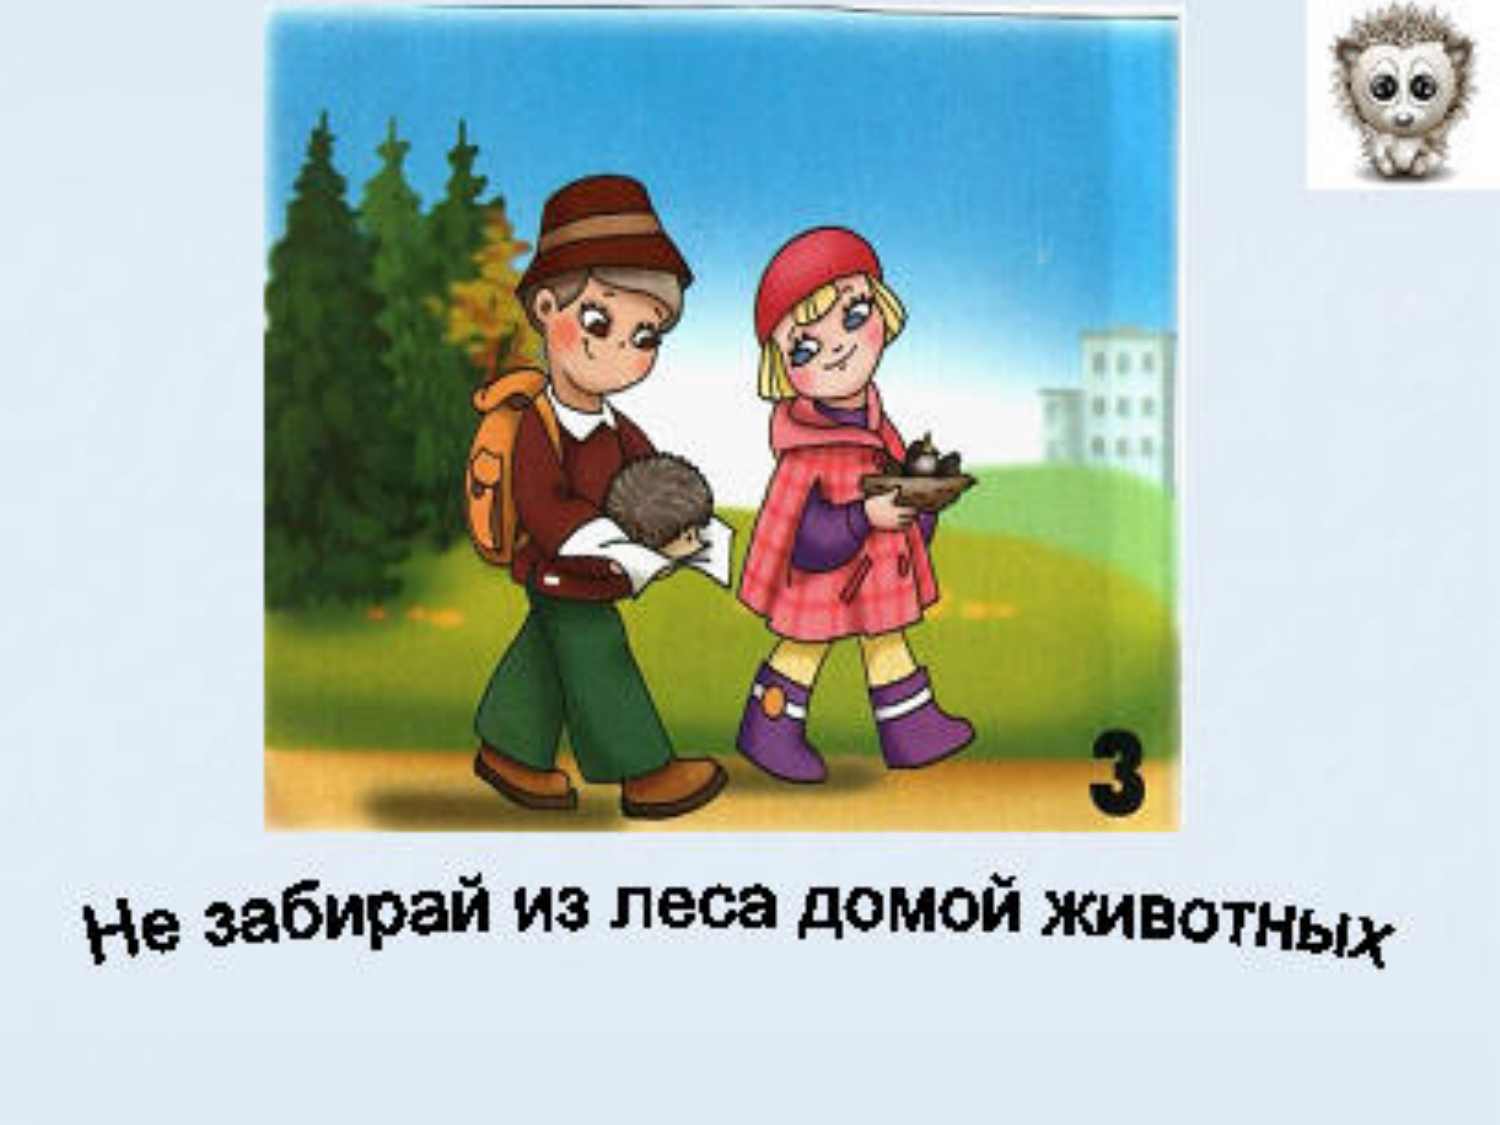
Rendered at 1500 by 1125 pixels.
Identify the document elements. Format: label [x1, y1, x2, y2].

list [0, 0, 1500, 1125]
